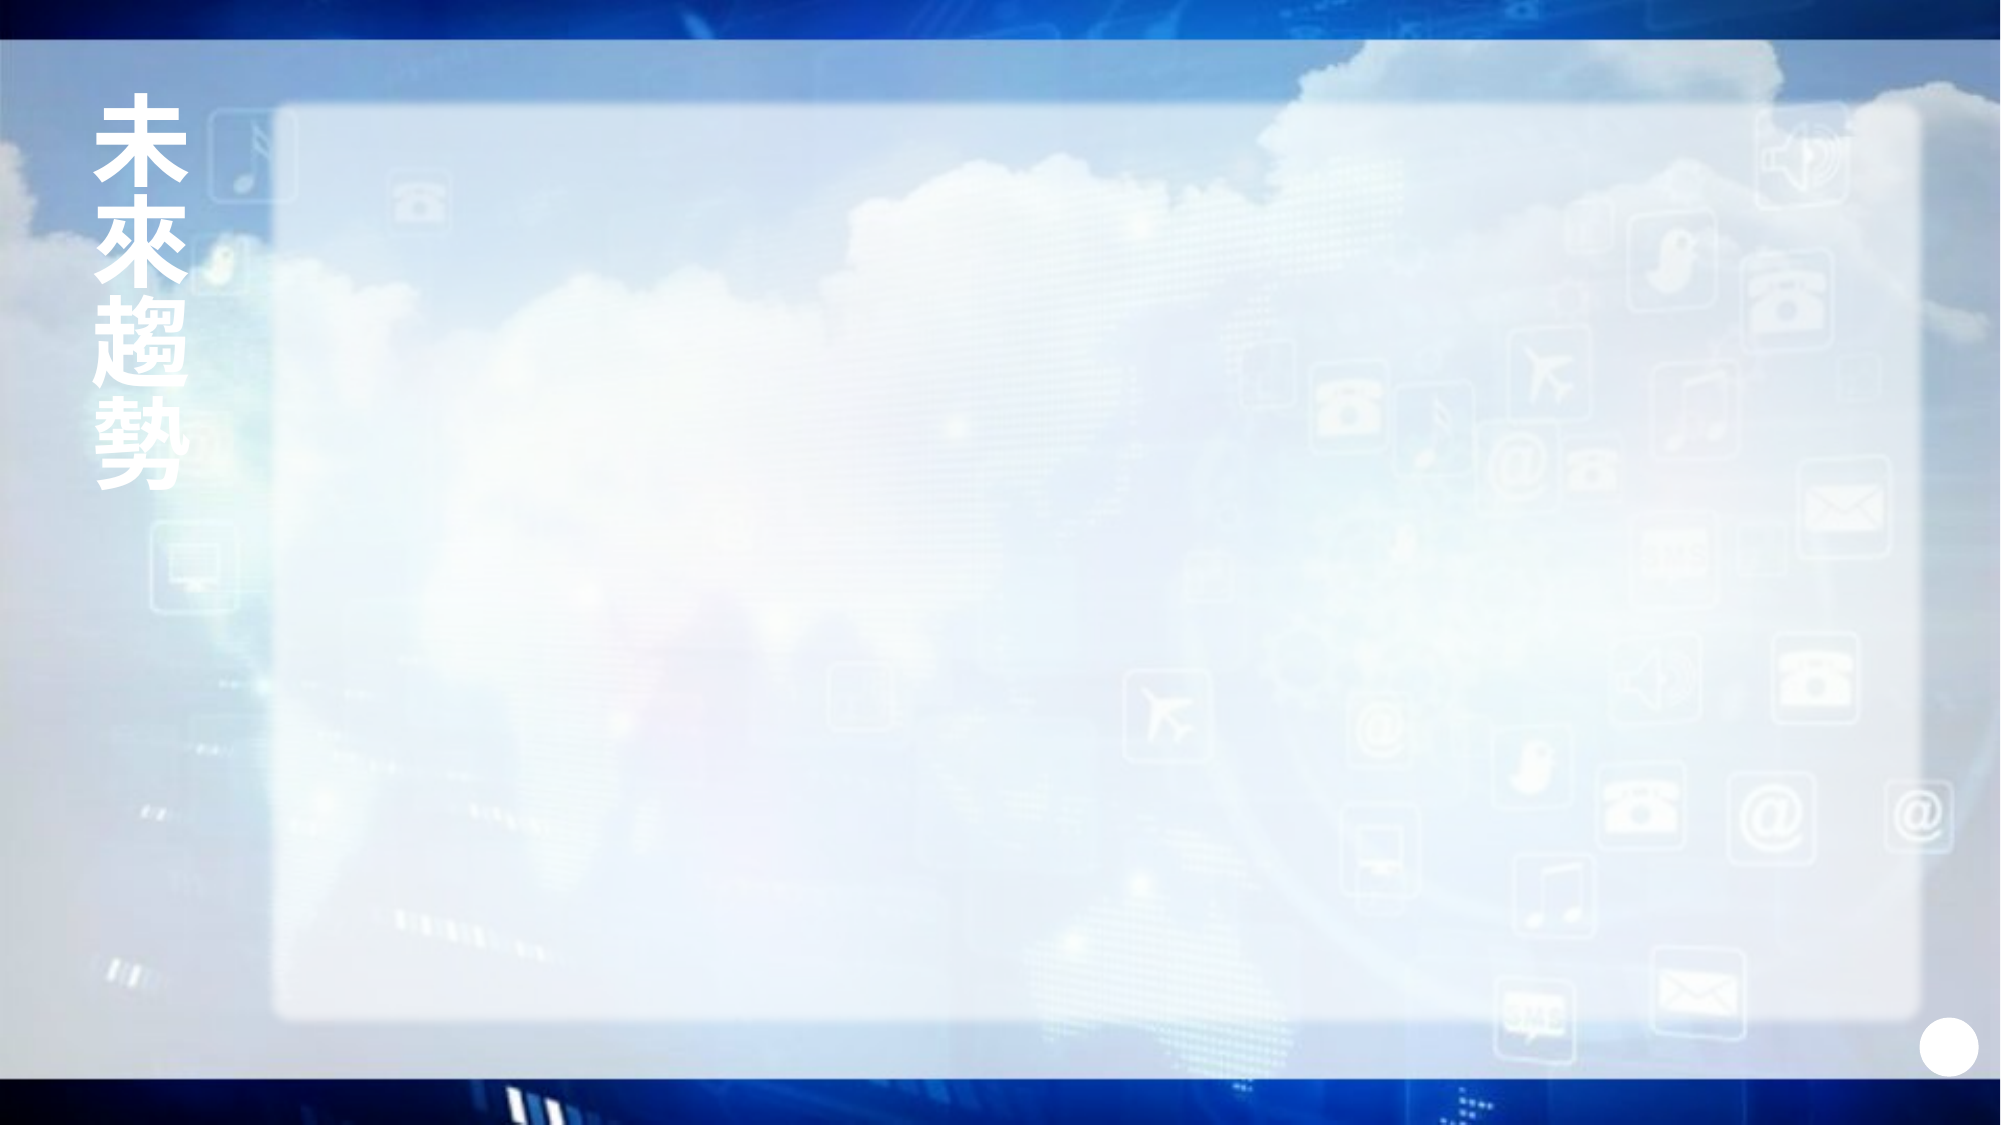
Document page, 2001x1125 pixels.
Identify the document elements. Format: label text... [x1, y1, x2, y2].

title 未來趨勢 [64, 75, 222, 971]
picture [0, 0, 2001, 1125]
